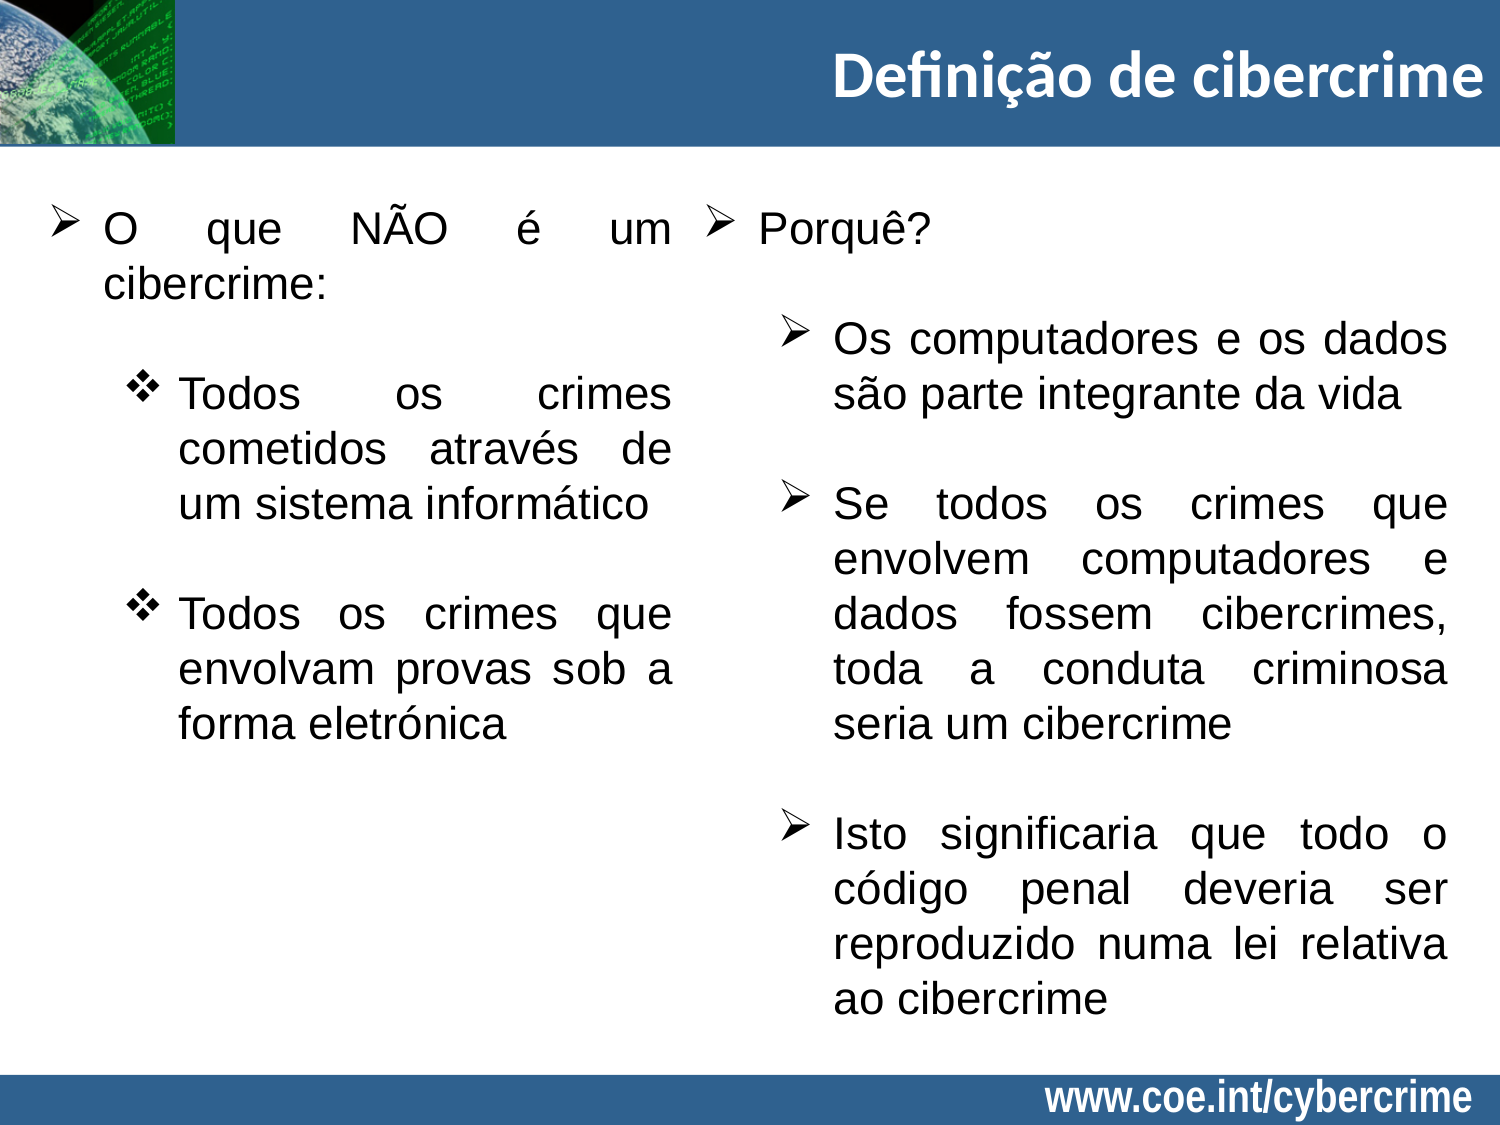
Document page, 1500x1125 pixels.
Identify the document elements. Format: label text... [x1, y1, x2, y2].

text_box O que NÃO é um cibercrime: Todos os crimes cometidos através de um sistema informático Todos os crimes que envolvam provas sob a forma eletrónica [32, 191, 687, 811]
text_box [0, 1073, 1030, 1125]
picture [0, 0, 175, 144]
text_box Definição de cibercrime [177, 0, 1500, 149]
text_box www.coe.int/cybercrime [1030, 1059, 1500, 1125]
text_box Porquê? Os computadores e os dados são parte integrante da vida Se todos os crimes que envolvem computadores e dados fossem cibercrimes, toda a conduta criminosa seria um cibercrime Isto significaria que todo o código penal deveria ser reproduzido numa lei relativa ao cibercrime [687, 191, 1464, 1031]
